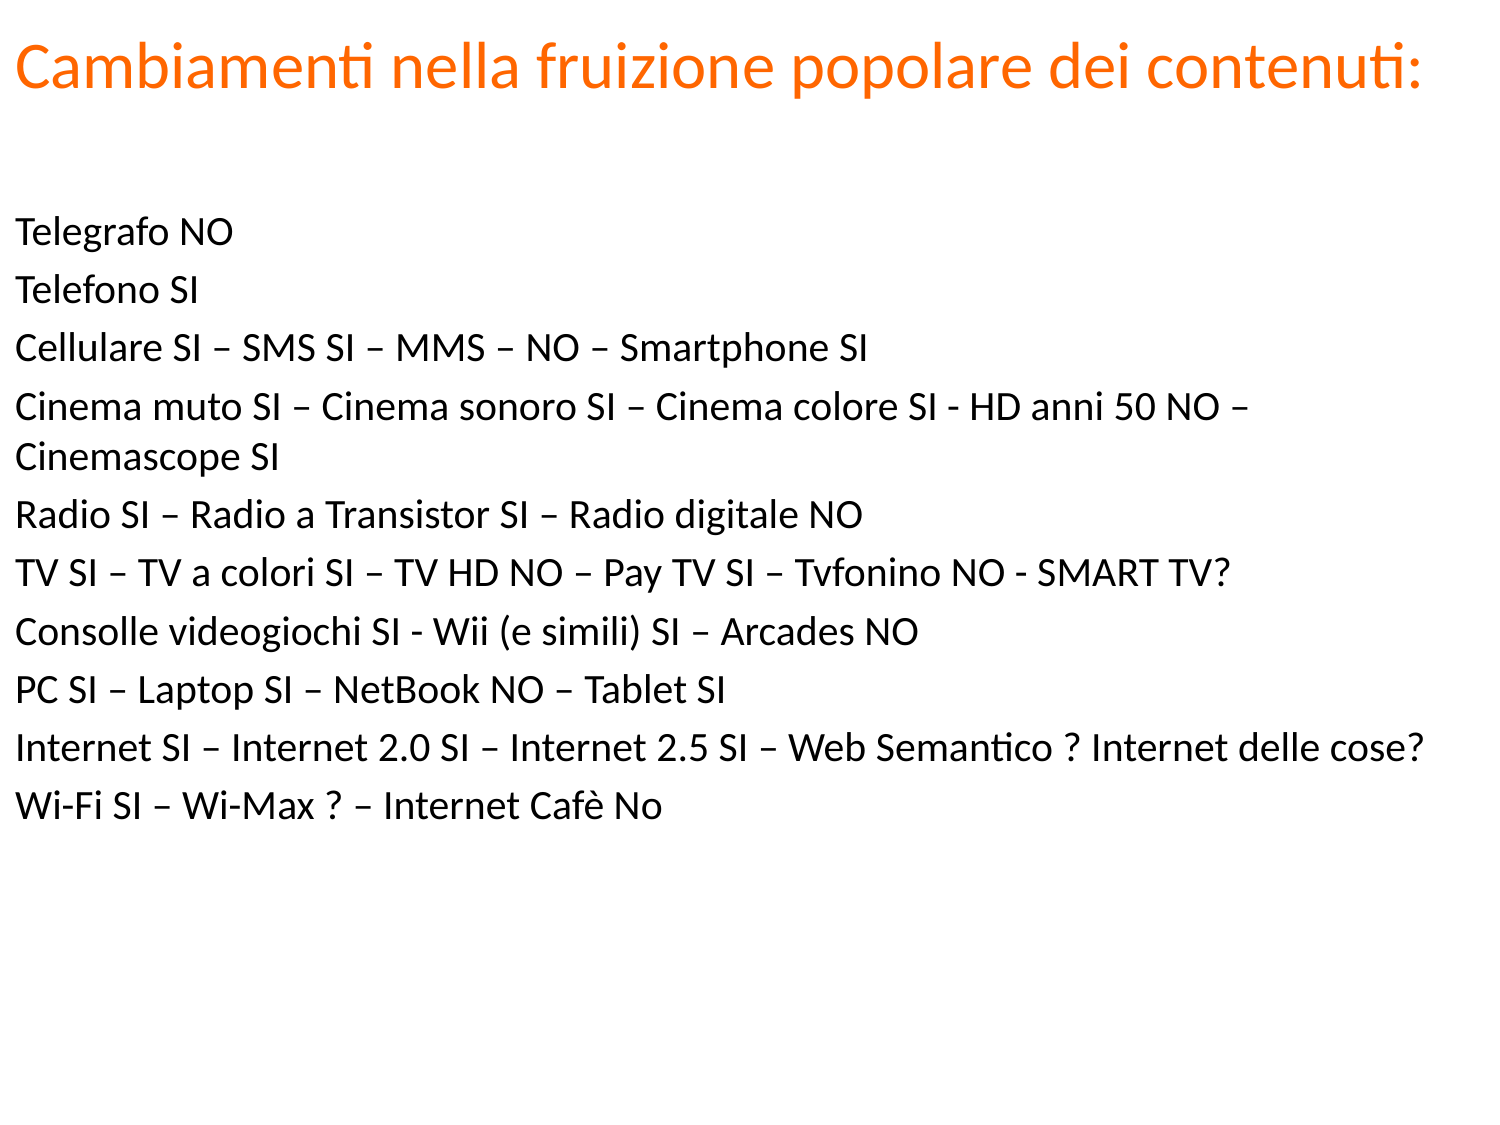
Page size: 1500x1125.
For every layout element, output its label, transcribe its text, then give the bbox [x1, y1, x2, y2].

subtitle Cambiamenti nella fruizione popolare dei contenuti: Telegrafo NO Telefono SI Cellulare SI – SMS SI – MMS – NO – Smartphone SI Cinema muto SI – Cinema sonoro SI – Cinema colore SI - HD anni 50 NO – Cinemascope SI Radio SI – Radio a Transistor SI – Radio digitale NO TV SI – TV a colori SI – TV HD NO – Pay TV SI – Tvfonino NO - SMART TV? Consolle videogiochi SI - Wii (e simili) SI – Arcades NO PC SI – Laptop SI – NetBook NO – Tablet SI Internet SI – Internet 2.0 SI – Internet 2.5 SI – Web Semantico ? Internet delle cose? Wi-Fi SI – Wi-Max ? – Internet Cafè No [0, 14, 1500, 1074]
